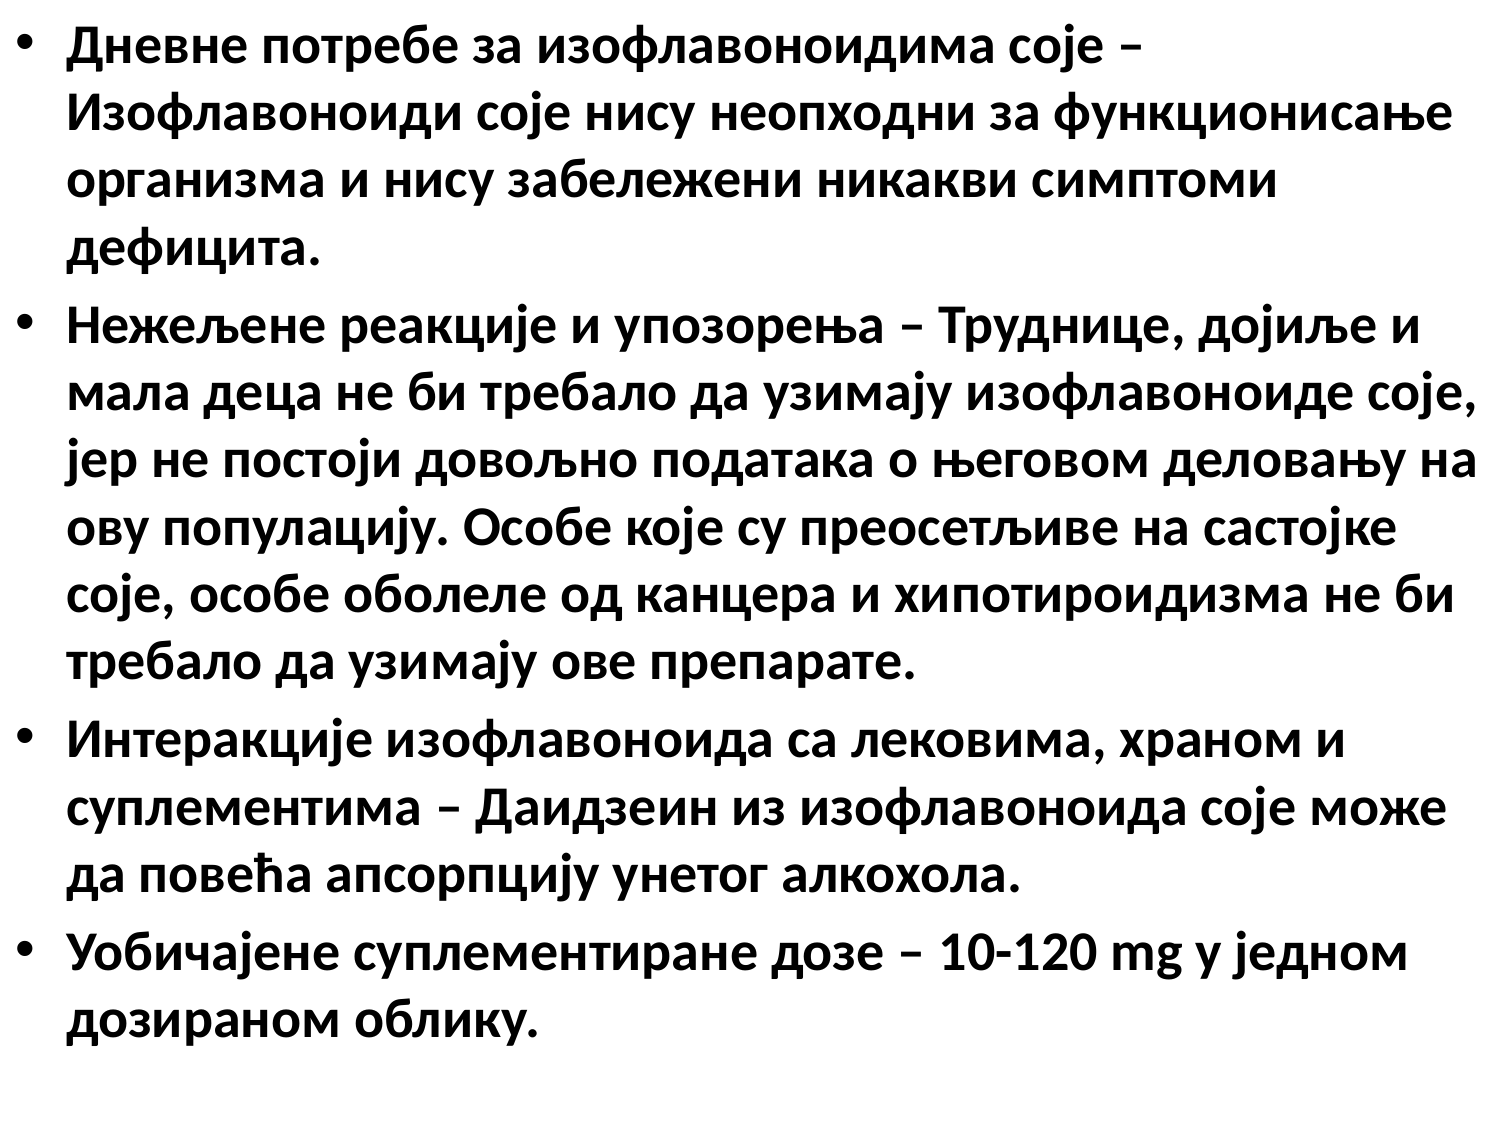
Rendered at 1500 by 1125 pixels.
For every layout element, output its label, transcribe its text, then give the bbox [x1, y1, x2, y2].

list Дневне потребе за изофлавоноидима соје – Изофлавоноиди соје нису неопходни за функционисање организма и нису забележени никакви симптоми дефицита. Нежељене реакције и упозорења – Труднице, дојиље и мала деца не би требало да узимају изофлавоноиде соје, јер не постоји довољно података о његовом деловању на ову популацију. Особе које су преосетљиве на састојке соје, особе оболеле од канцера и хипотироидизма не би требало да узимају ове препарате. Интеракције изофлавоноида са лековима, храном и суплементима – Даидзеин из изофлавоноида соје може да повећа апсорпцију унетог алкохола. Уобичајене суплементиране дозе – 10-120 mg у једном дозираном облику. [0, 0, 1500, 1125]
